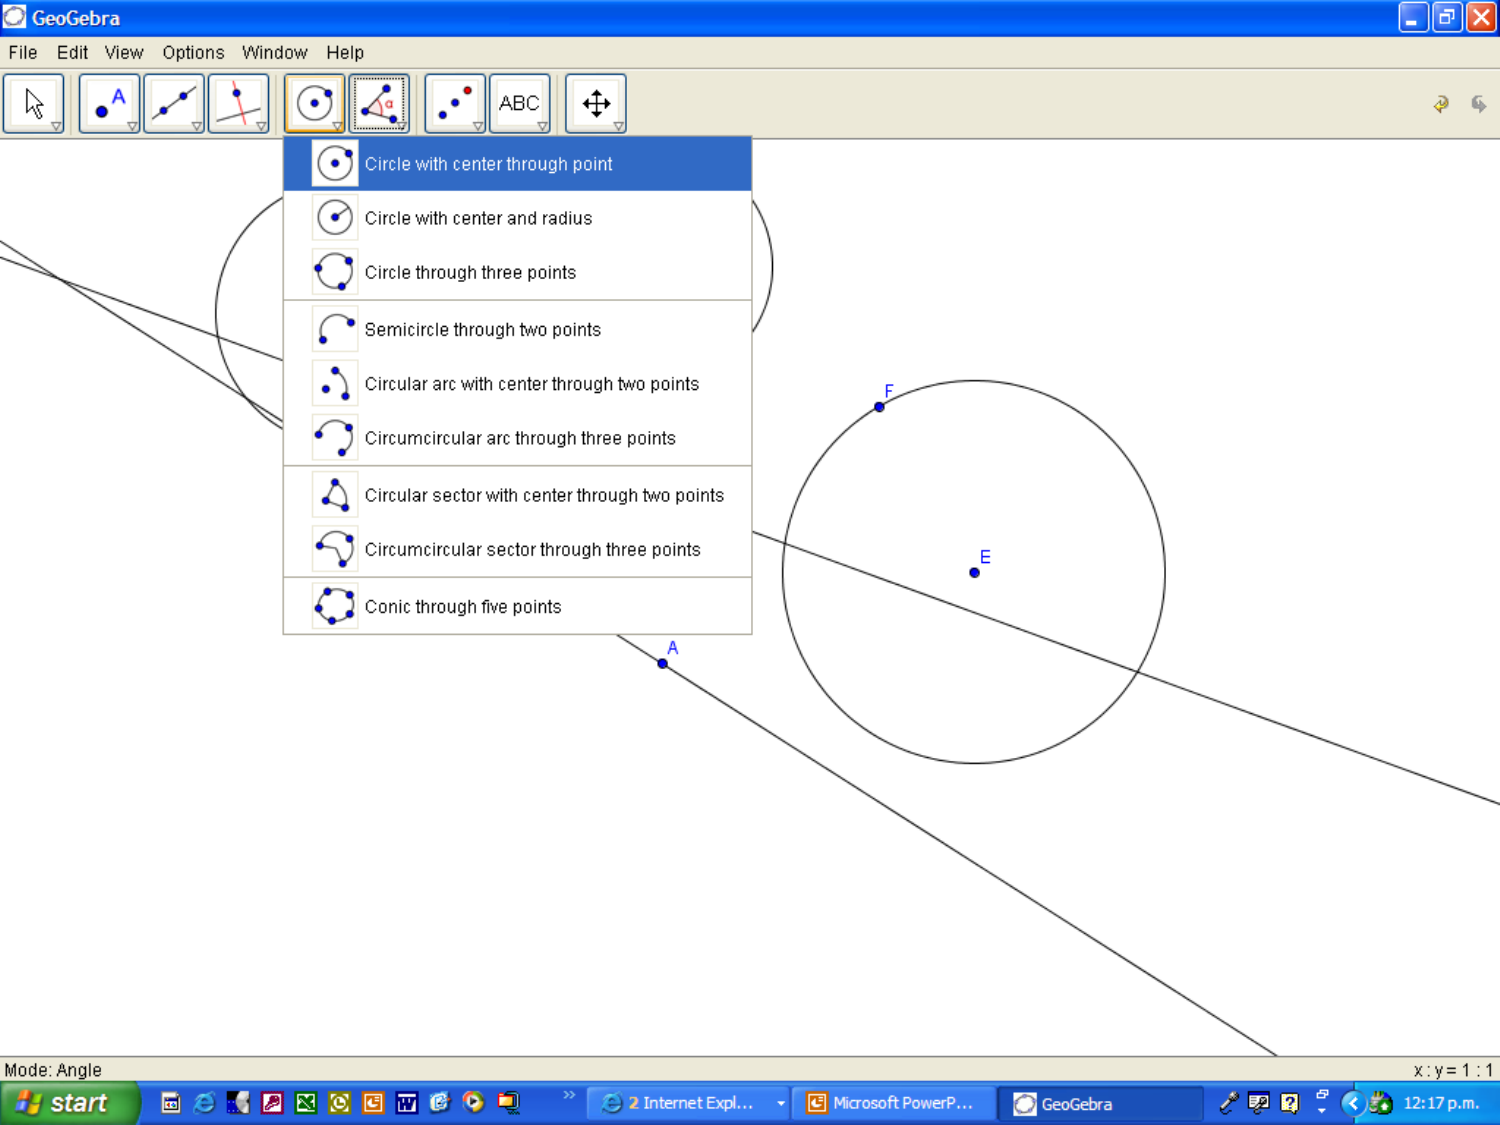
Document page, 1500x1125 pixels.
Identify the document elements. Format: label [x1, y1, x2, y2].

list [0, 0, 1500, 1125]
